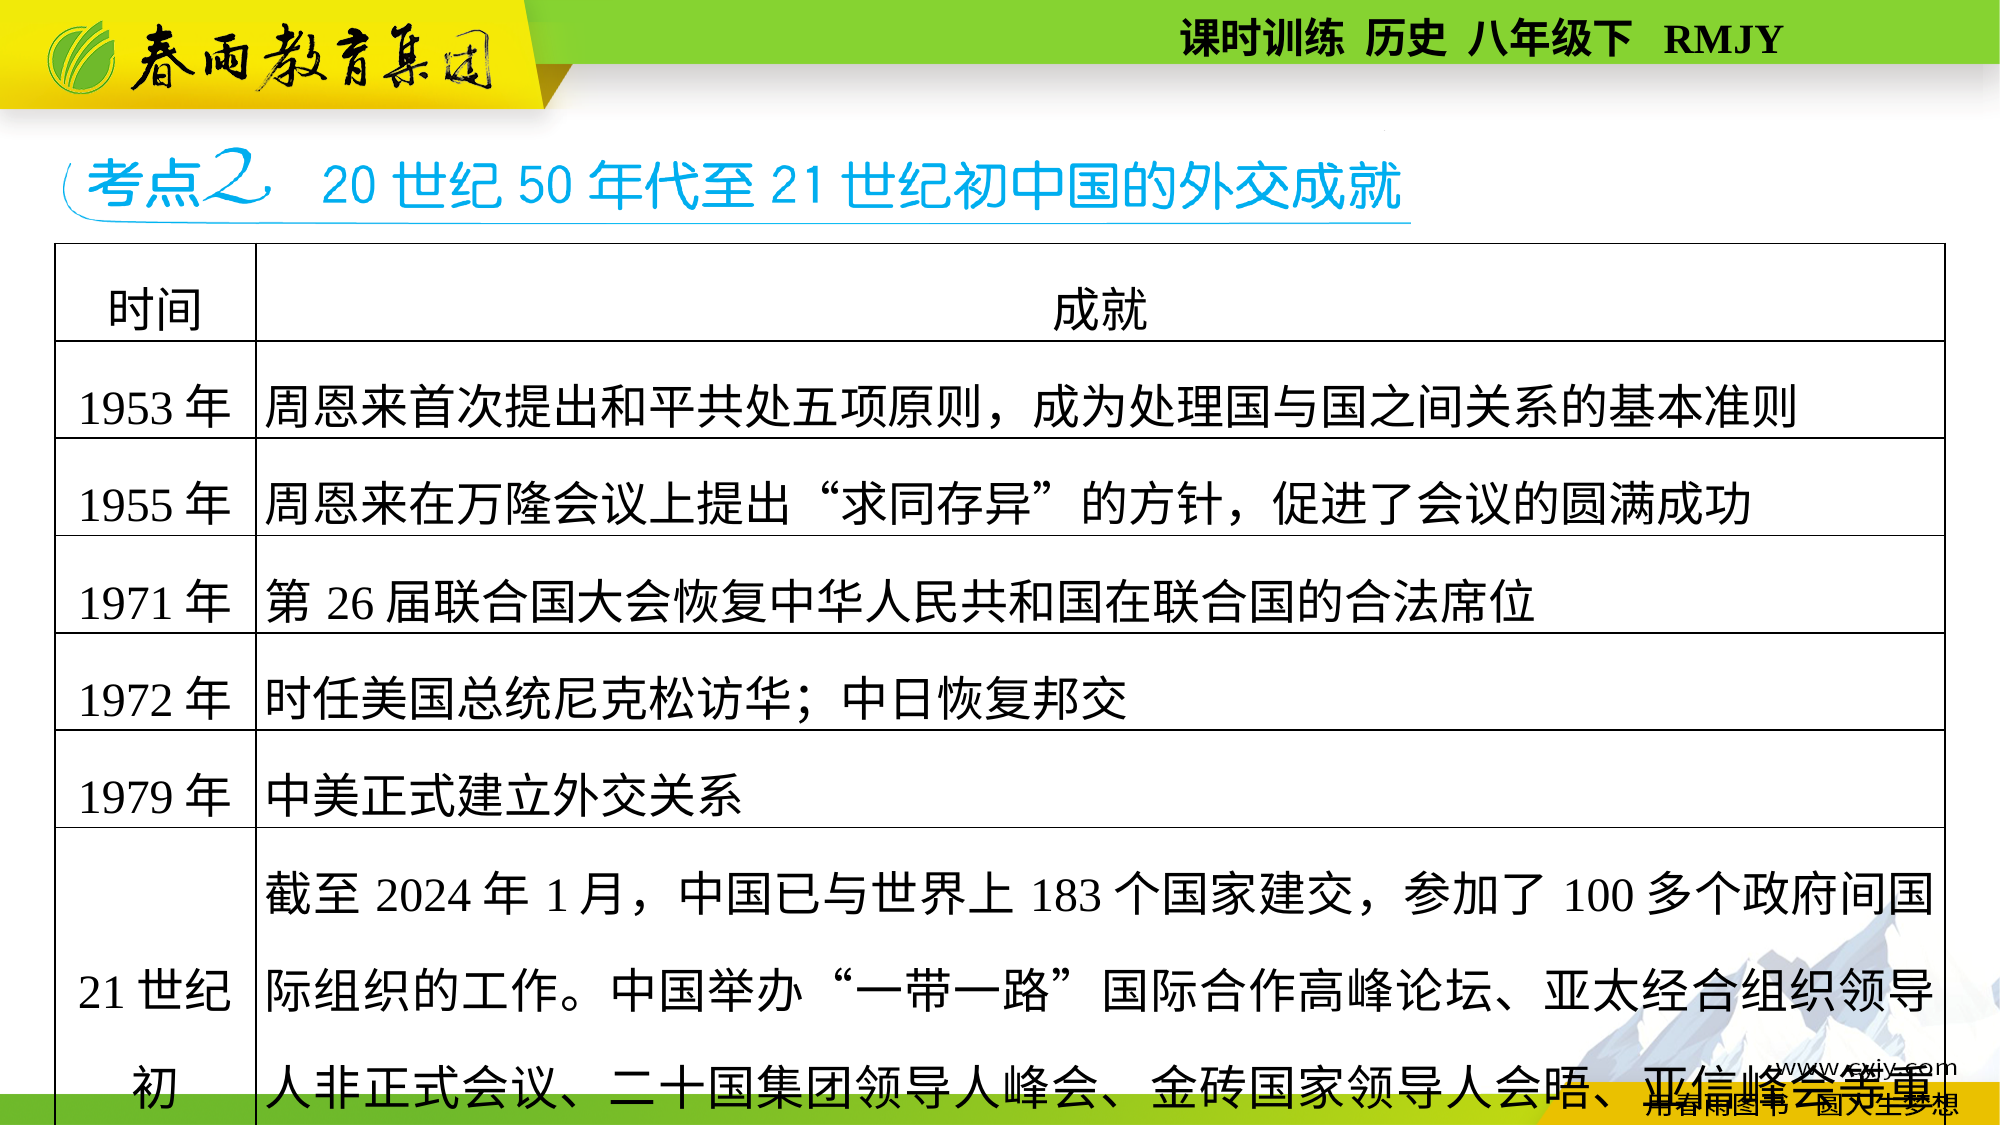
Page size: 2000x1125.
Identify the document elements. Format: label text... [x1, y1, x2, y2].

table_cell 周恩来在万隆会议上提出“求同存异”的方针，促进了会议的圆满成功 [257, 439, 1944, 535]
table_header 成就 [257, 244, 1944, 340]
table_cell 第26届联合国大会恢复中华人民共和国在联合国的合法席位 [257, 536, 1944, 632]
table_cell 中美正式建立外交关系 [257, 731, 1944, 827]
table_header 时间 [56, 244, 255, 340]
table_cell 1979年 [56, 731, 255, 827]
table_cell 1955年 [56, 439, 255, 535]
table_cell 1972年 [56, 634, 255, 729]
picture [0, 0, 2000, 1125]
table_cell 21世纪初 [56, 828, 255, 1125]
table_cell 1953年 [56, 342, 255, 437]
table_cell 时任美国总统尼克松访华；中日恢复邦交 [257, 634, 1944, 729]
table_cell 周恩来首次提出和平共处五项原则，成为处理国与国之间关系的基本准则 [257, 342, 1944, 437]
table_cell 1971年 [56, 536, 255, 632]
table_cell 截至2024年1月，中国已与世界上183个国家建交，参加了100多个政府间国际组织的工作。中国举办“一带一路”国际合作高峰论坛、亚太经合组织领导人非正式会议、二十国集团领导人峰会、金砖国家领导人会晤、亚信峰会等重要国际会议，加强国际合作 [257, 828, 1944, 1125]
